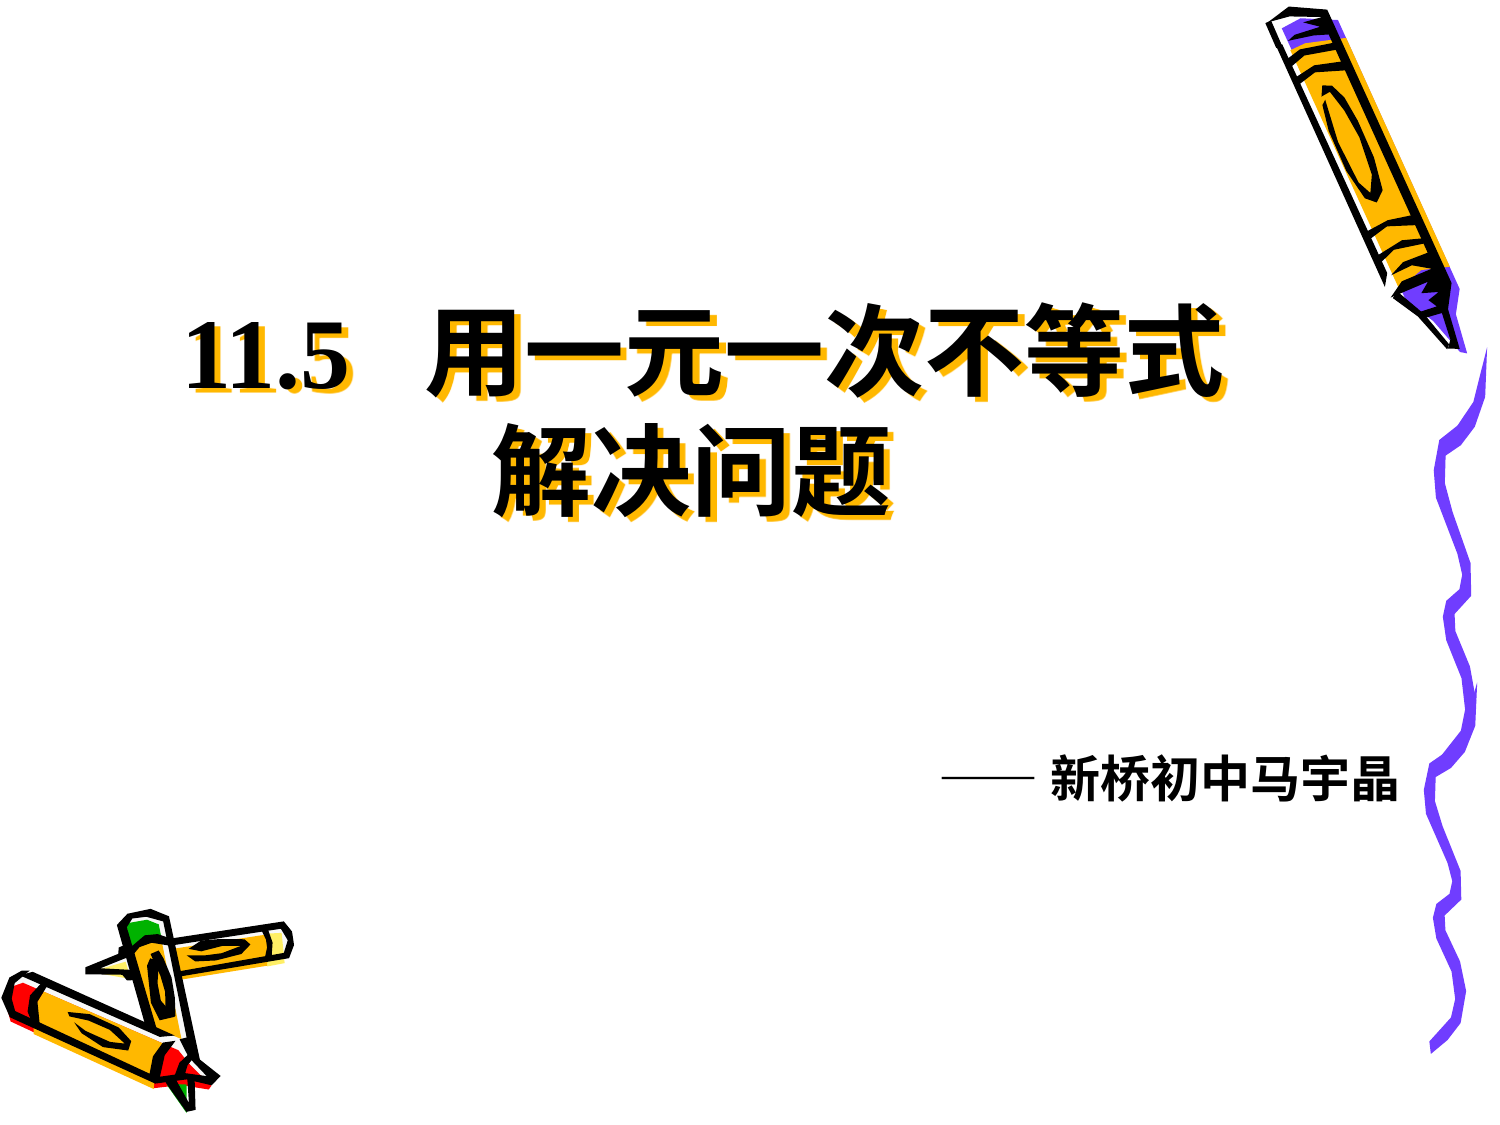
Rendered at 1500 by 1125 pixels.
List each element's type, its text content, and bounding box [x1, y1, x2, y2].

text_box 11.5 用一元一次不等式 解决问题 [0, 184, 1424, 536]
text_box ——新桥初中马宇晶 [891, 739, 1416, 815]
